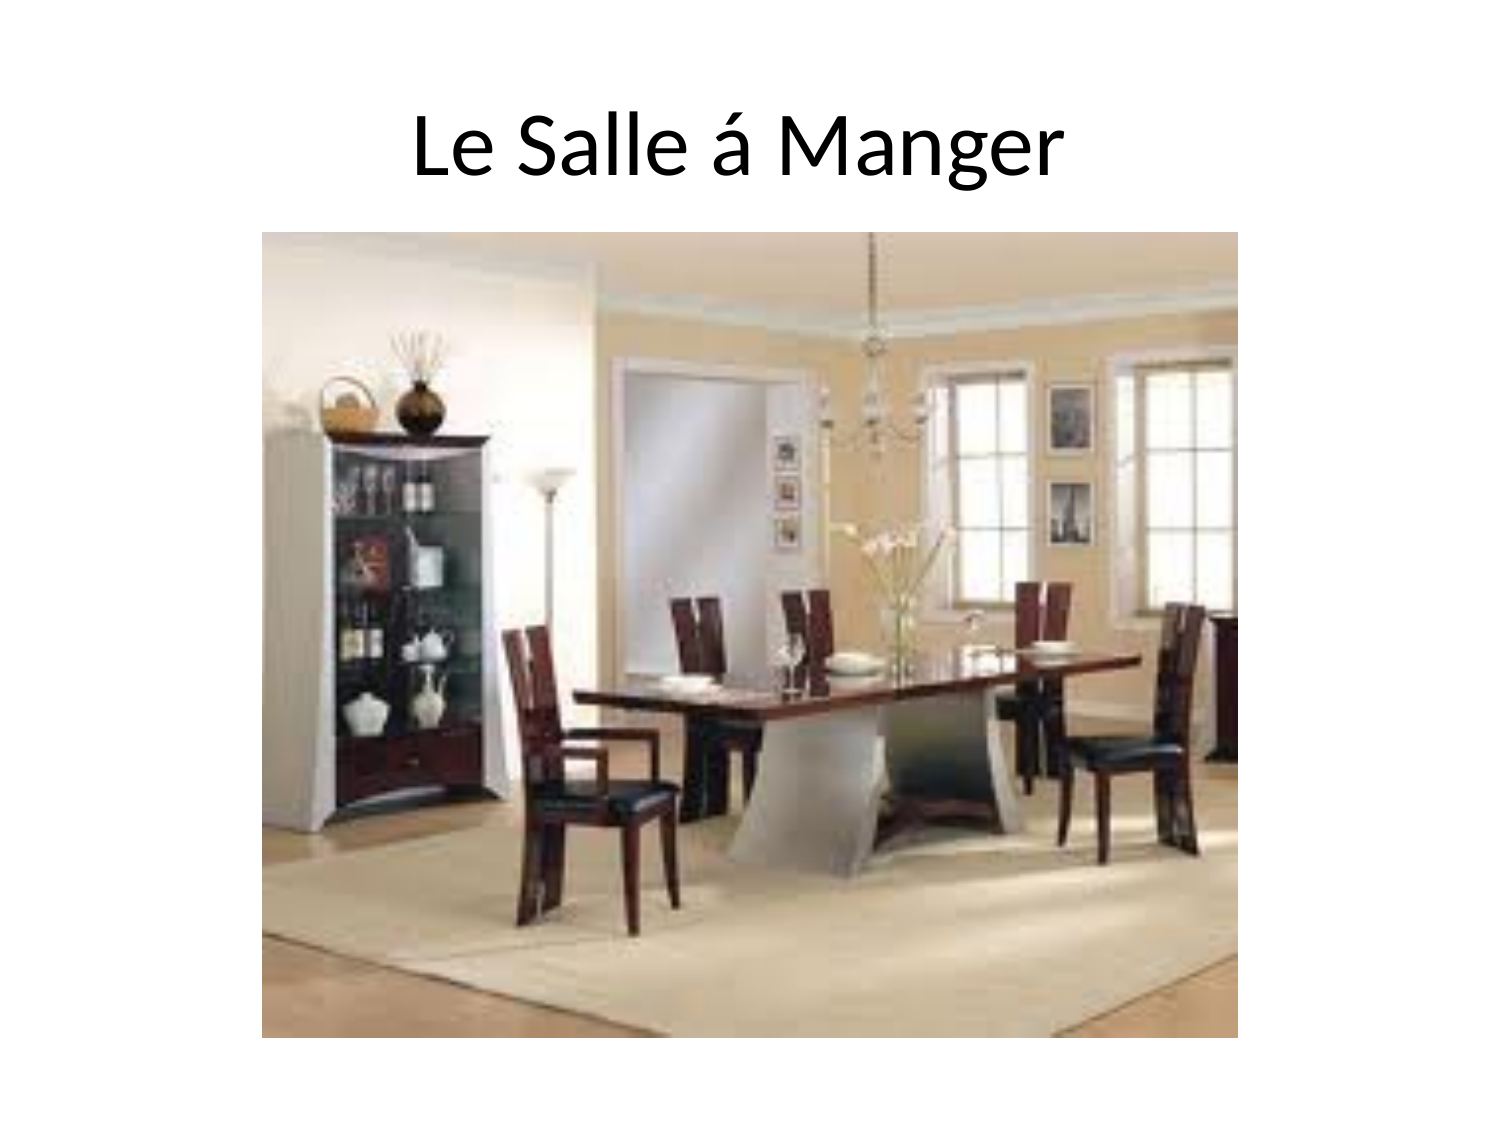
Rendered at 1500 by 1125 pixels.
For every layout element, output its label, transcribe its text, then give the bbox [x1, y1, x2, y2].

title Le Salle á Manger [75, 45, 1425, 233]
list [262, 232, 1238, 1038]
